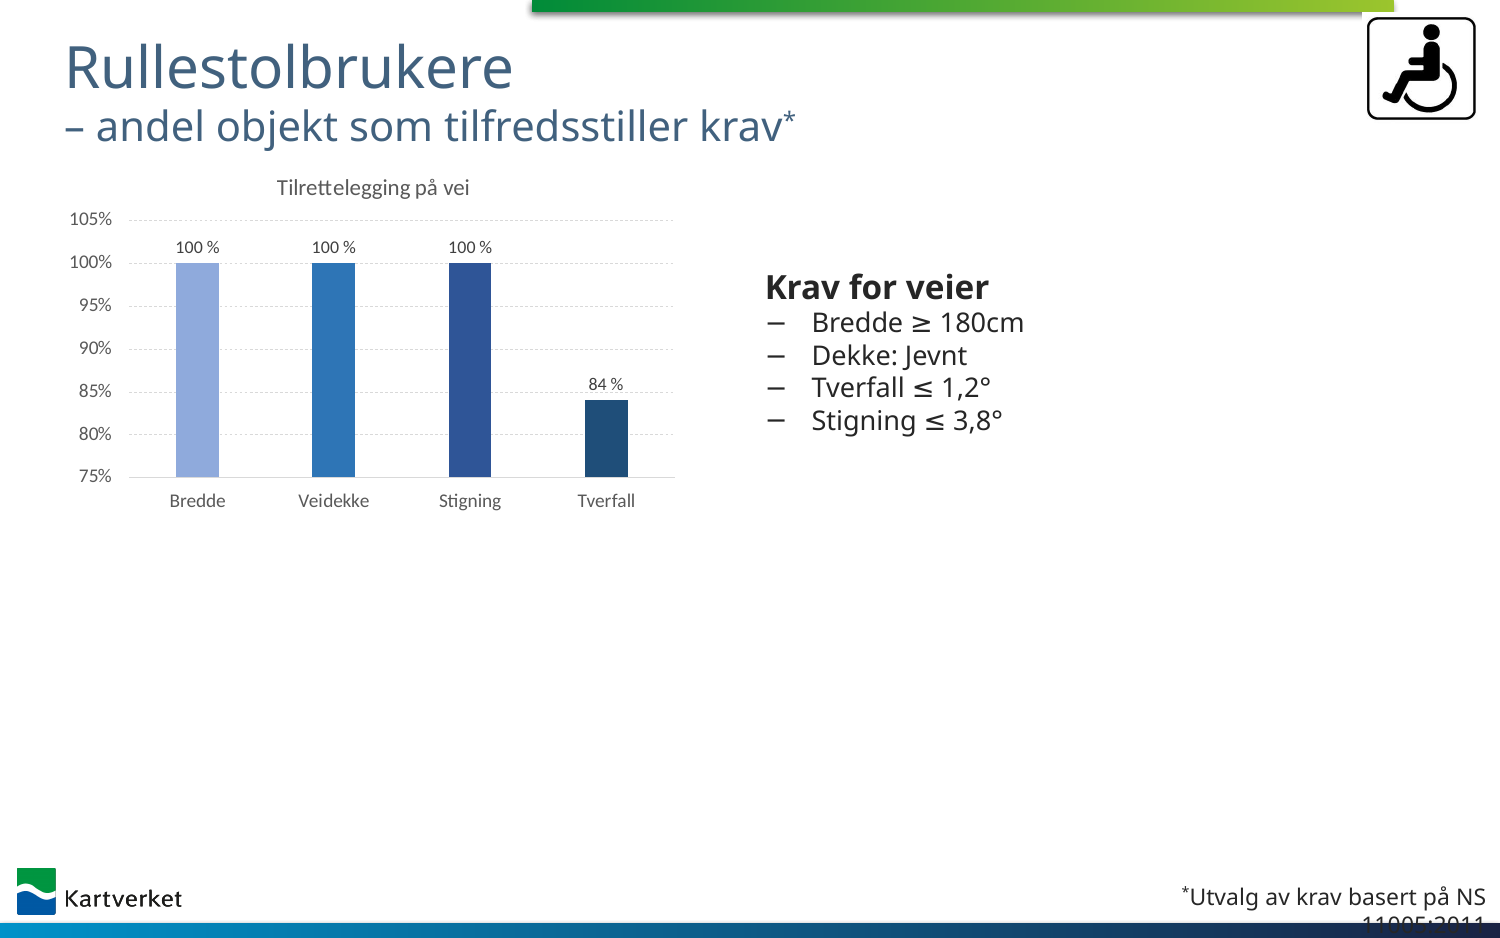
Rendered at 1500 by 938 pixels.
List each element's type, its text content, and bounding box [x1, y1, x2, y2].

picture [1362, 12, 1481, 126]
picture [62, 166, 685, 519]
text_box Rullestolbrukere – andel objekt som tilfredsstiller krav* [49, 25, 1431, 158]
text_box *Utvalg av krav basert på NS 11005:2011 [1068, 873, 1500, 938]
text_box Krav for veier Bredde ≥ 180cm Dekke: Jevnt Tverfall ≤ 1,2° Stigning ≤ 3,8° [750, 258, 1234, 444]
